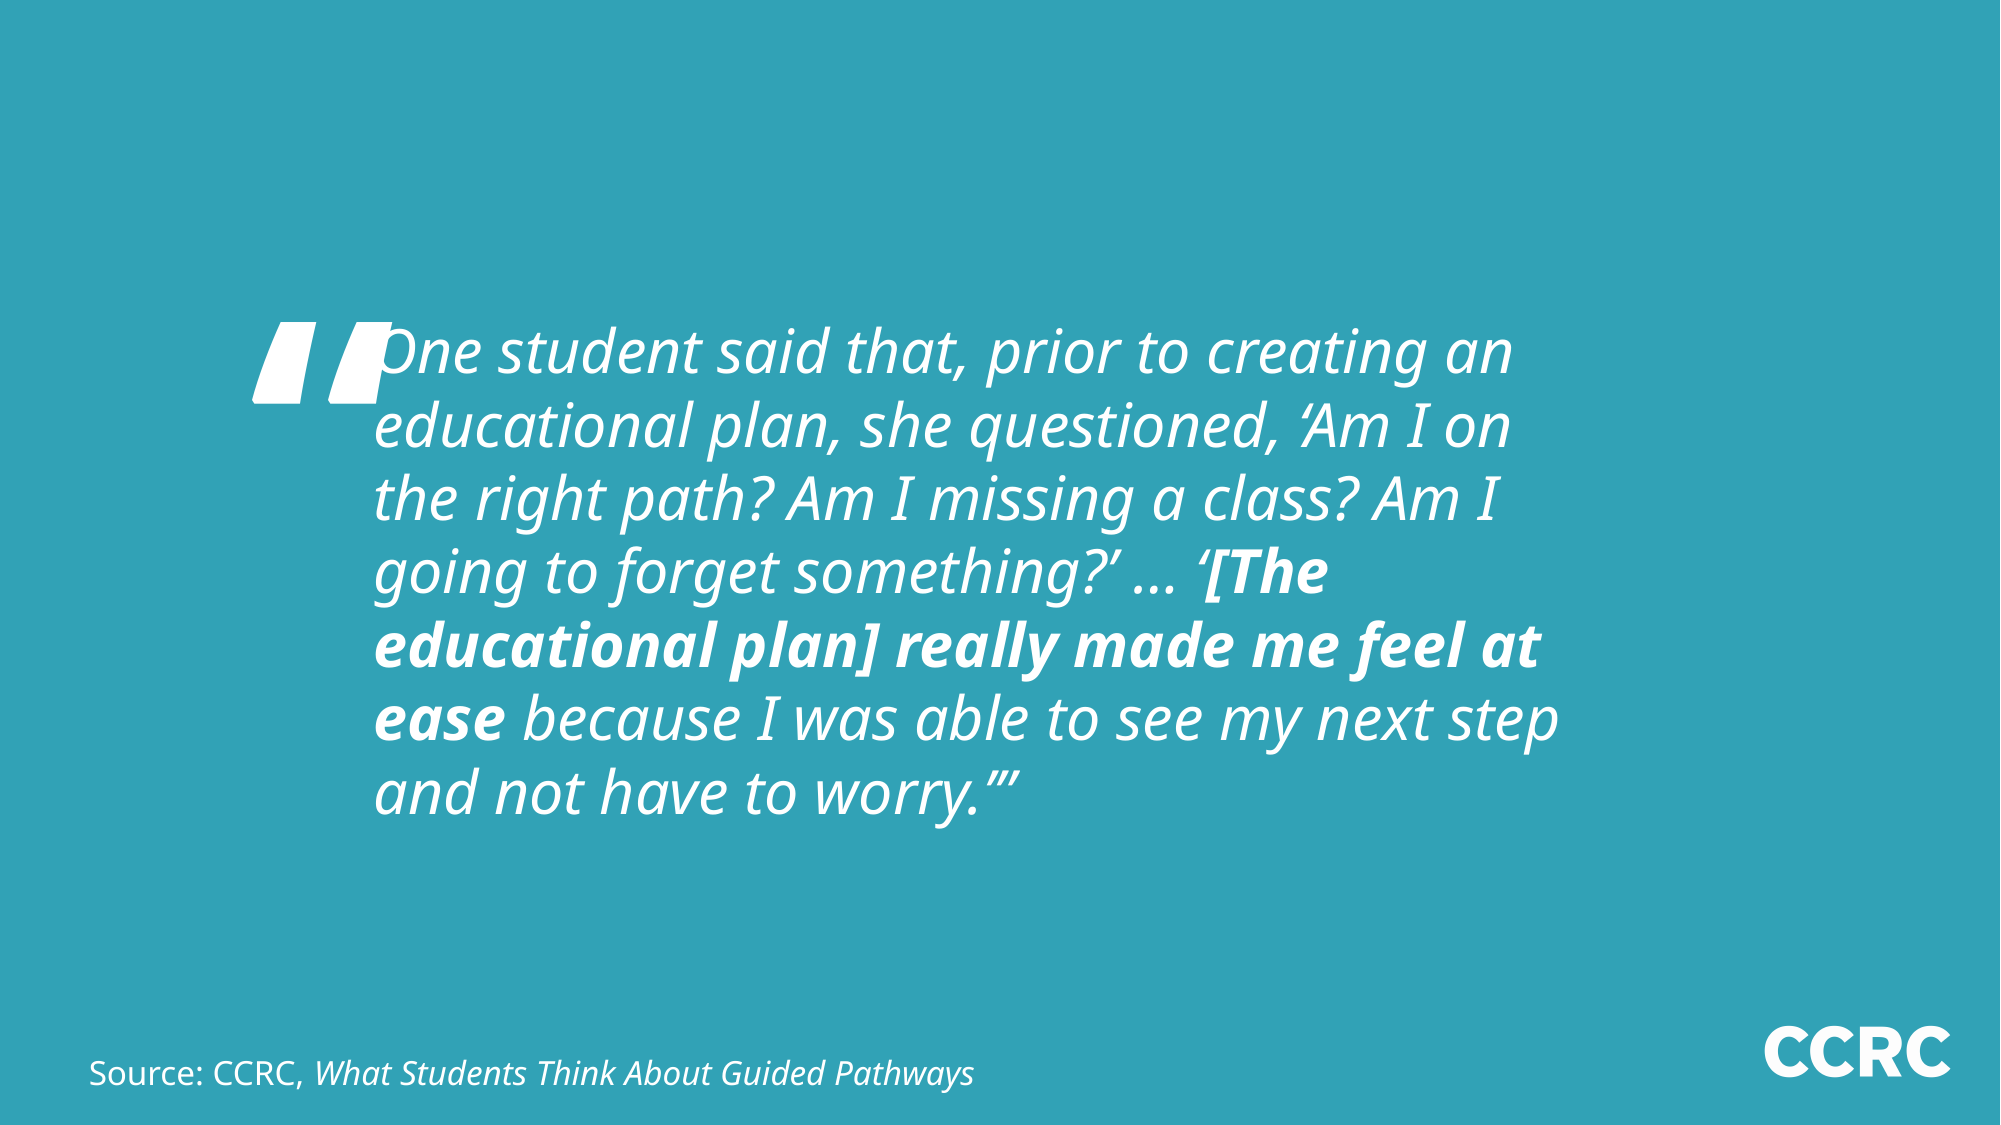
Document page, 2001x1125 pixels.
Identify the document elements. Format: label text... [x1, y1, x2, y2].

picture [1761, 1017, 1954, 1086]
text_box Source: CCRC, What Students Think About Guided Pathways [68, 1041, 1627, 1102]
list One student said that, prior to creating an educational plan, she questioned, ‘Am I on the right path? Am I missing a class? Am I going to forget something?’ … ‘[The educational plan] really made me feel at ease because I was able to see my next step and not have to worry.’” [353, 292, 1585, 473]
